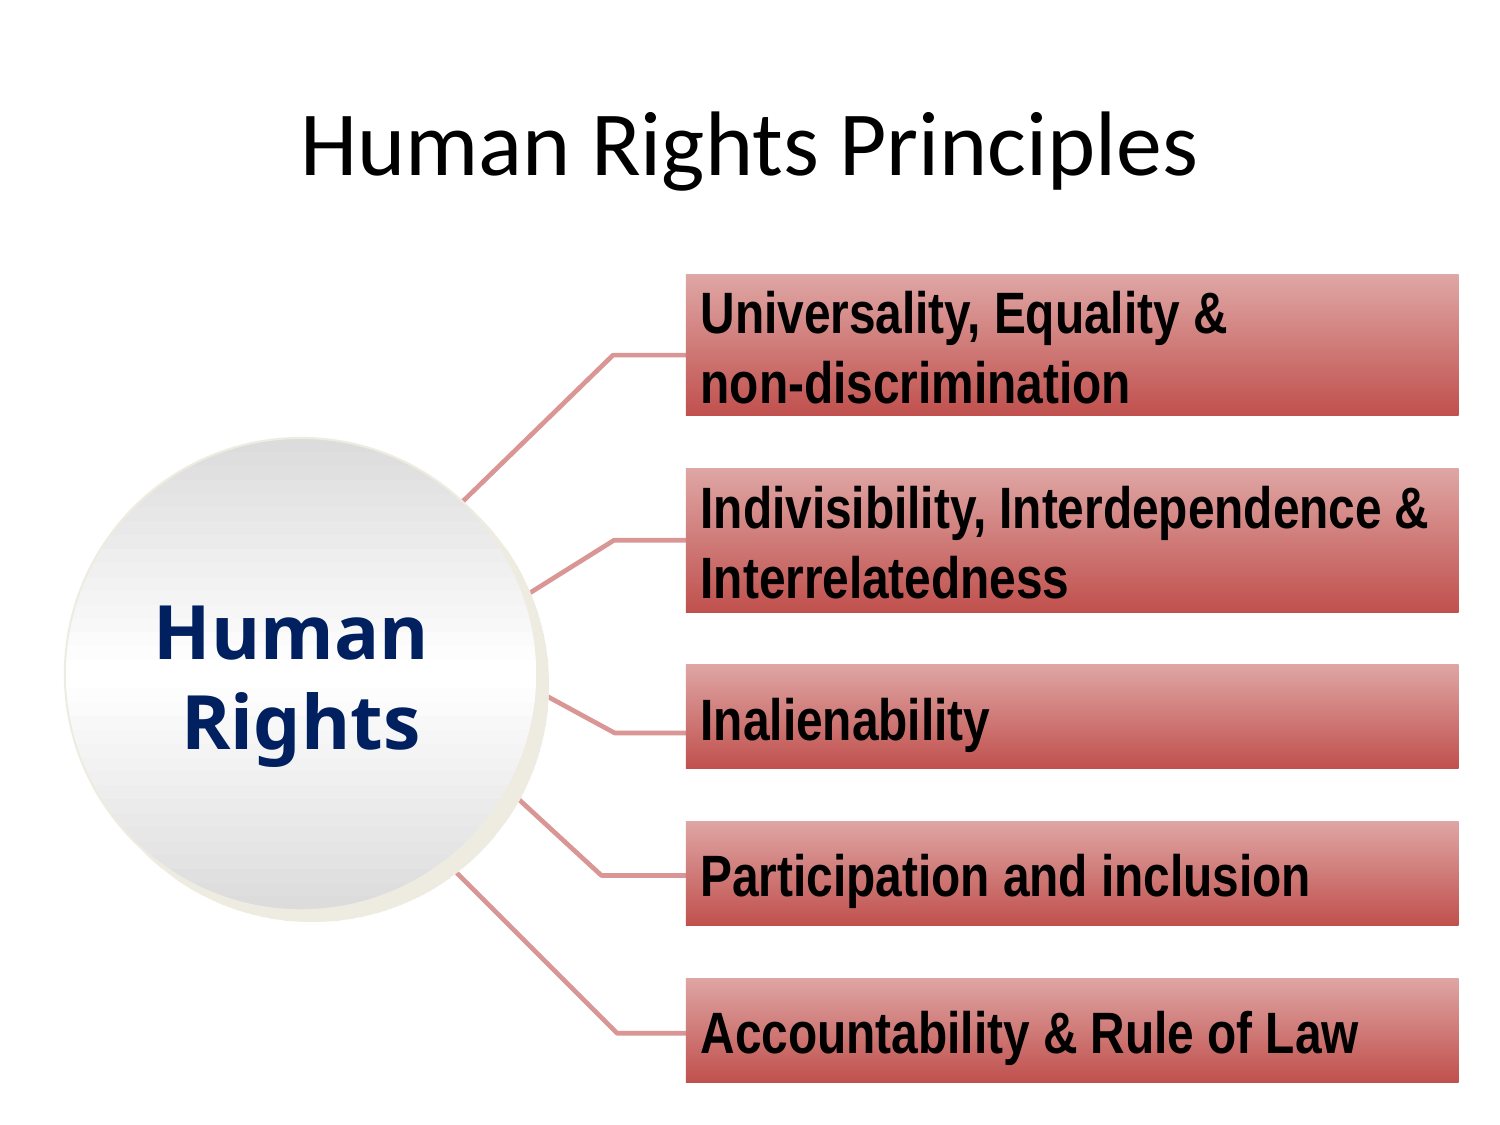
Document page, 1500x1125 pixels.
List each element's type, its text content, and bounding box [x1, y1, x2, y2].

text_box Human Rights [64, 437, 538, 911]
title Human Rights Principles [75, 45, 1425, 233]
text_box Participation and inclusion [685, 821, 1459, 926]
text_box [463, 355, 720, 518]
text_box [456, 860, 741, 1034]
text_box [548, 657, 685, 733]
text_box Inalienability [685, 664, 1459, 769]
text_box [519, 744, 732, 876]
text_box Indivisibility, Interdependence & Interrelatedness [685, 468, 1459, 613]
text_box Universality, Equality & non-discrimination [685, 274, 1459, 416]
text_box Accountability & Rule of Law [685, 978, 1459, 1083]
text_box [530, 540, 685, 629]
